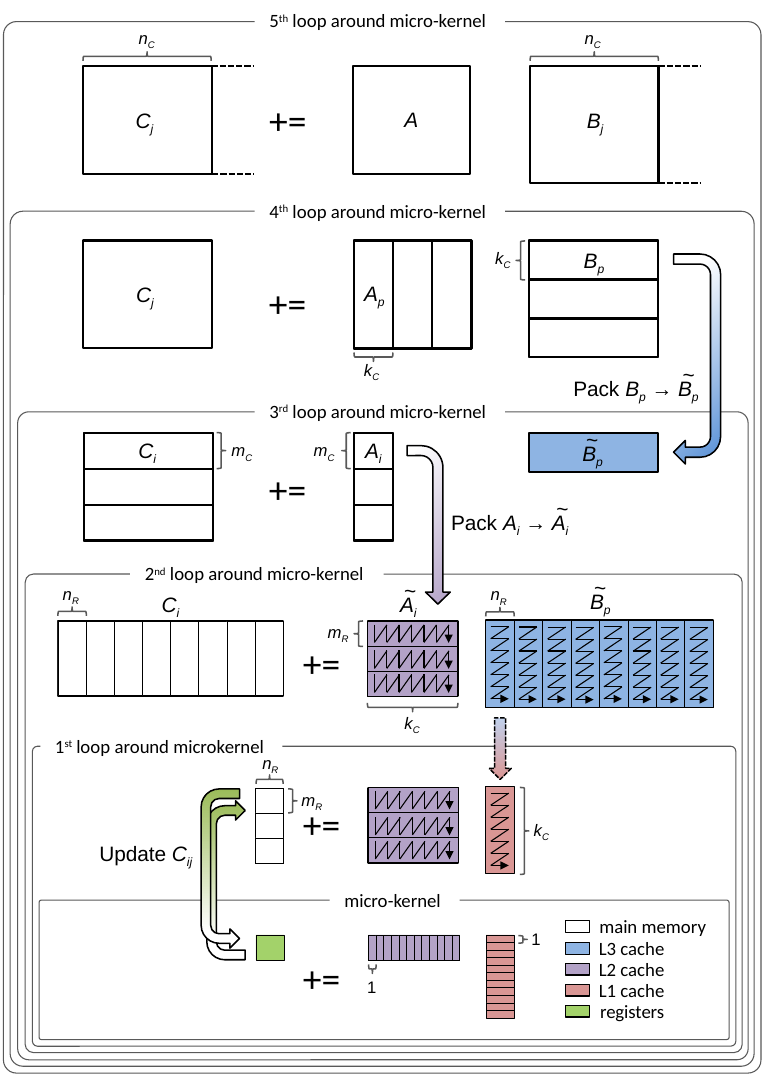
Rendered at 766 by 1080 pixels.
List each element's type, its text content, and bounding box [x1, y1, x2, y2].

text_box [375, 816, 451, 836]
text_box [558, 354, 722, 409]
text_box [441, 620, 459, 697]
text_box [374, 624, 450, 644]
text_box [368, 934, 460, 961]
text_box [490, 792, 510, 866]
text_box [375, 840, 451, 860]
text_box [436, 488, 587, 543]
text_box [575, 567, 630, 622]
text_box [564, 907, 723, 1031]
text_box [485, 620, 570, 631]
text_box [374, 650, 450, 670]
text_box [385, 570, 436, 625]
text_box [367, 620, 379, 697]
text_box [485, 934, 515, 1019]
text_box 5th loop around micro-kernel [254, 1, 505, 20]
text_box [485, 701, 492, 708]
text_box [490, 626, 709, 700]
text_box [375, 790, 451, 810]
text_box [368, 787, 459, 863]
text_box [374, 674, 450, 694]
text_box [3, 21, 762, 1074]
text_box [635, 620, 714, 708]
